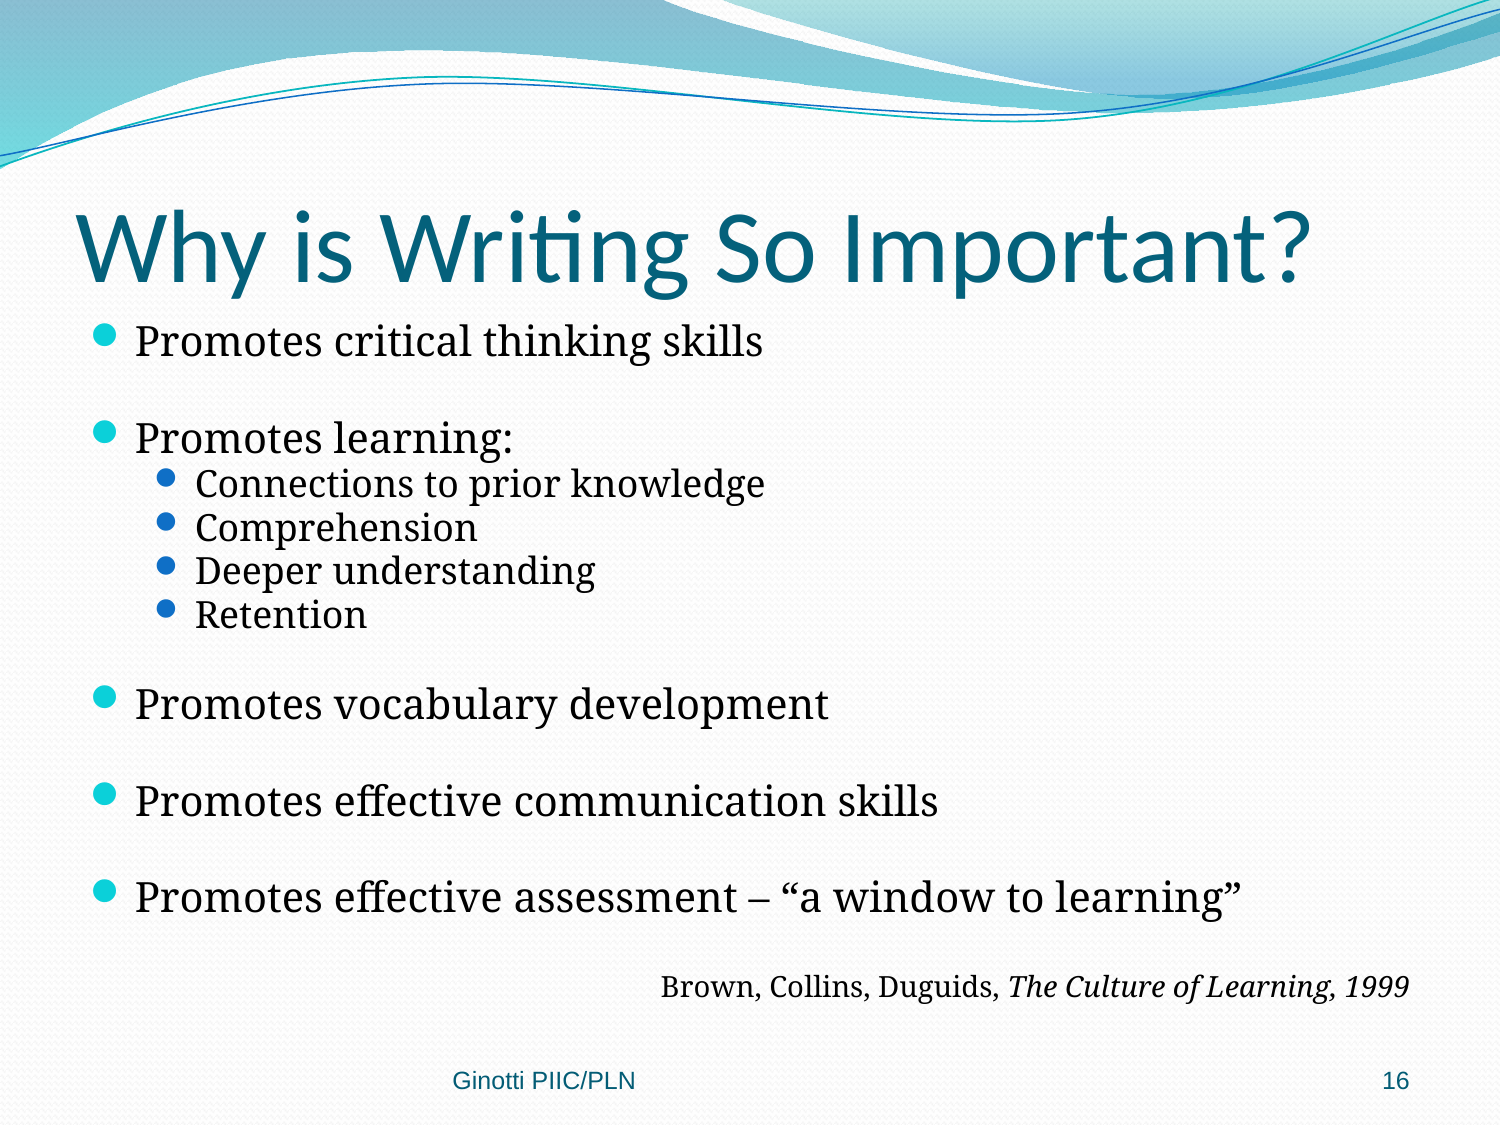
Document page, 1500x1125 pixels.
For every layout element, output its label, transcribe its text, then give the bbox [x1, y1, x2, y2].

footer Ginotti PIIC/PLN [437, 1042, 988, 1103]
slide_number 16 [1299, 1042, 1425, 1103]
list Promotes critical thinking skills Promotes learning: Connections to prior knowledge Comprehension Deeper understanding Retention Promotes vocabulary development Promotes effective communication skills Promotes effective assessment – “a window to learning” Brown, Collins, Duguids, The Culture of Learning, 1999 [75, 317, 1425, 1038]
title Why is Writing So Important? [75, 115, 1425, 303]
